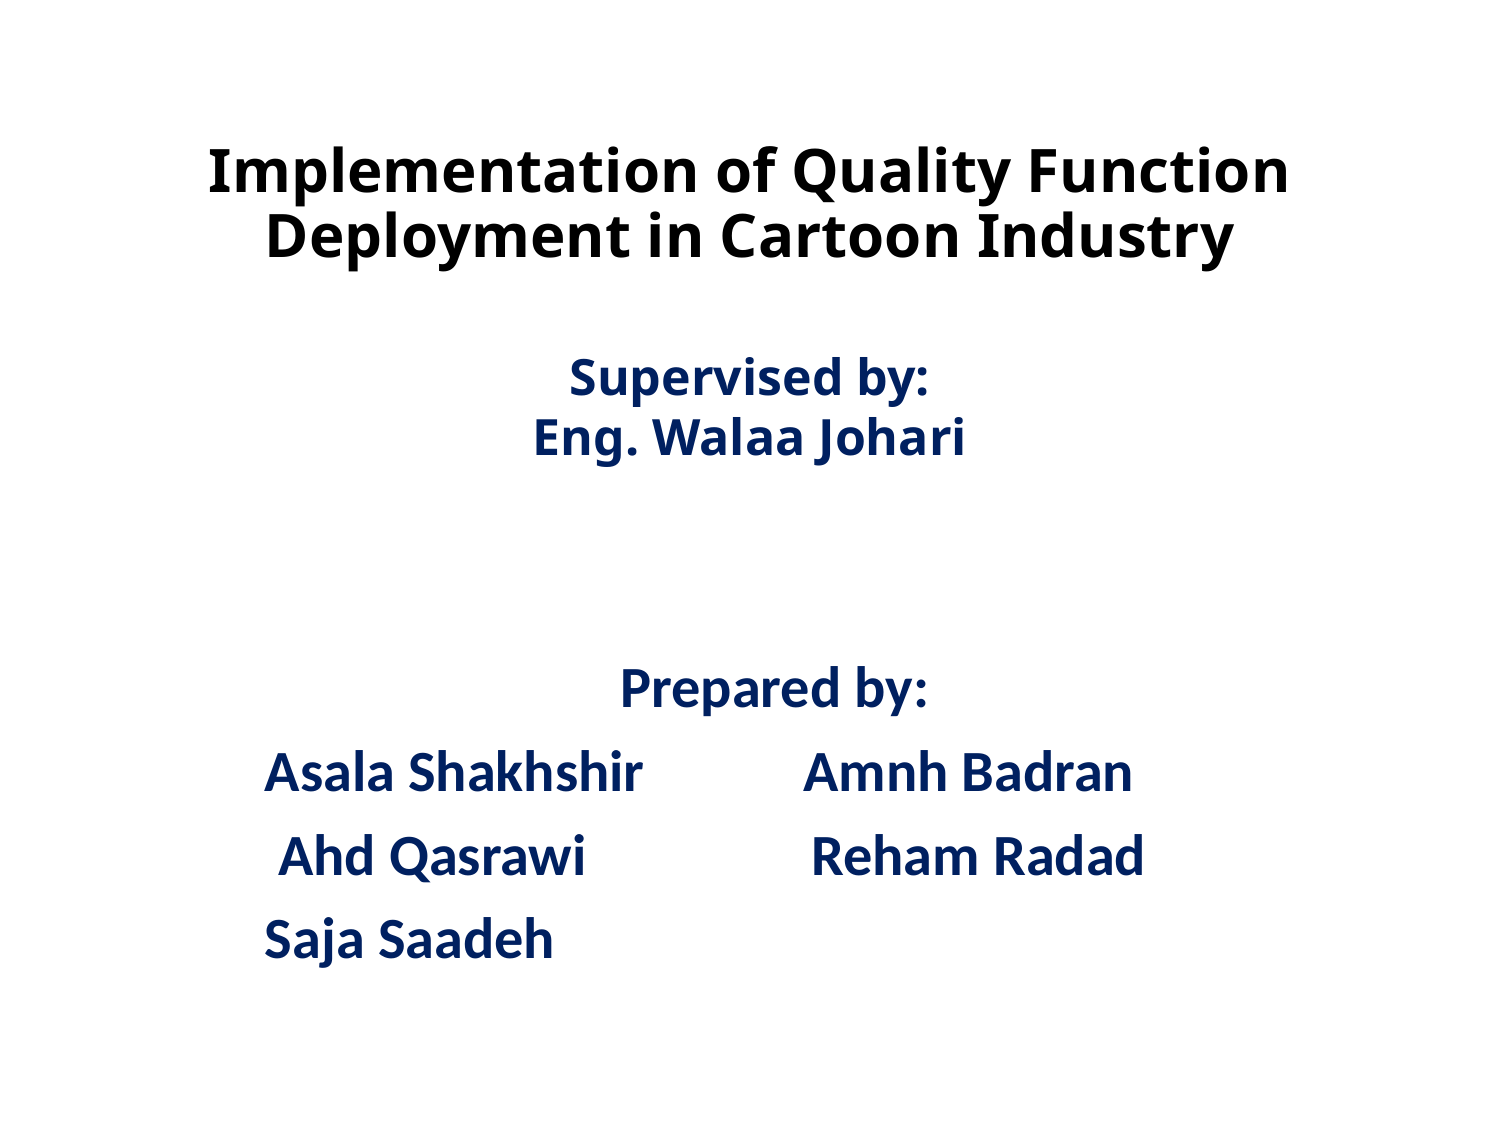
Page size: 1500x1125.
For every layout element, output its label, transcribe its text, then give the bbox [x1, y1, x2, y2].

title Implementation of Quality Function Deployment in Cartoon Industry [112, 62, 1388, 338]
text_box Supervised by: Eng. Walaa Johari [0, 338, 1500, 474]
subtitle Prepared by: Asala Shakhshir Amnh Badran Ahd Qasrawi Reham Radad Saja Saadeh [249, 650, 1300, 1063]
